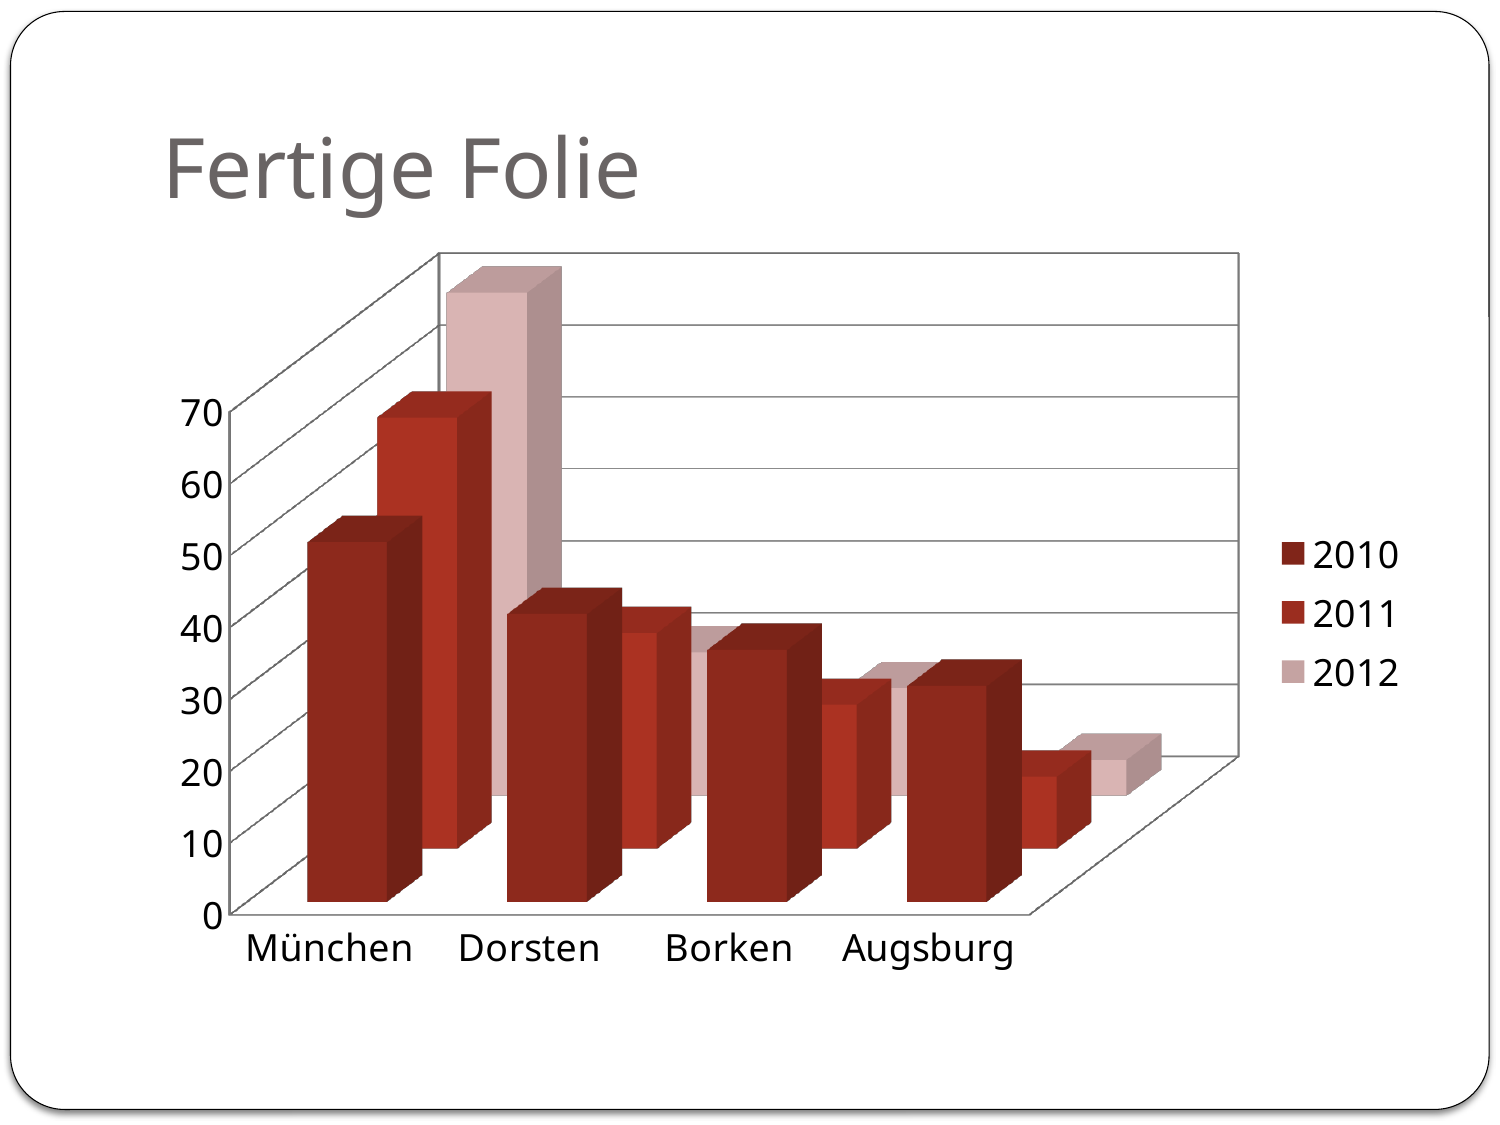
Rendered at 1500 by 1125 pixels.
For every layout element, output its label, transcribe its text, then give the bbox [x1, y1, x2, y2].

chart [149, 237, 1426, 988]
title Fertige Folie [147, 42, 1423, 231]
